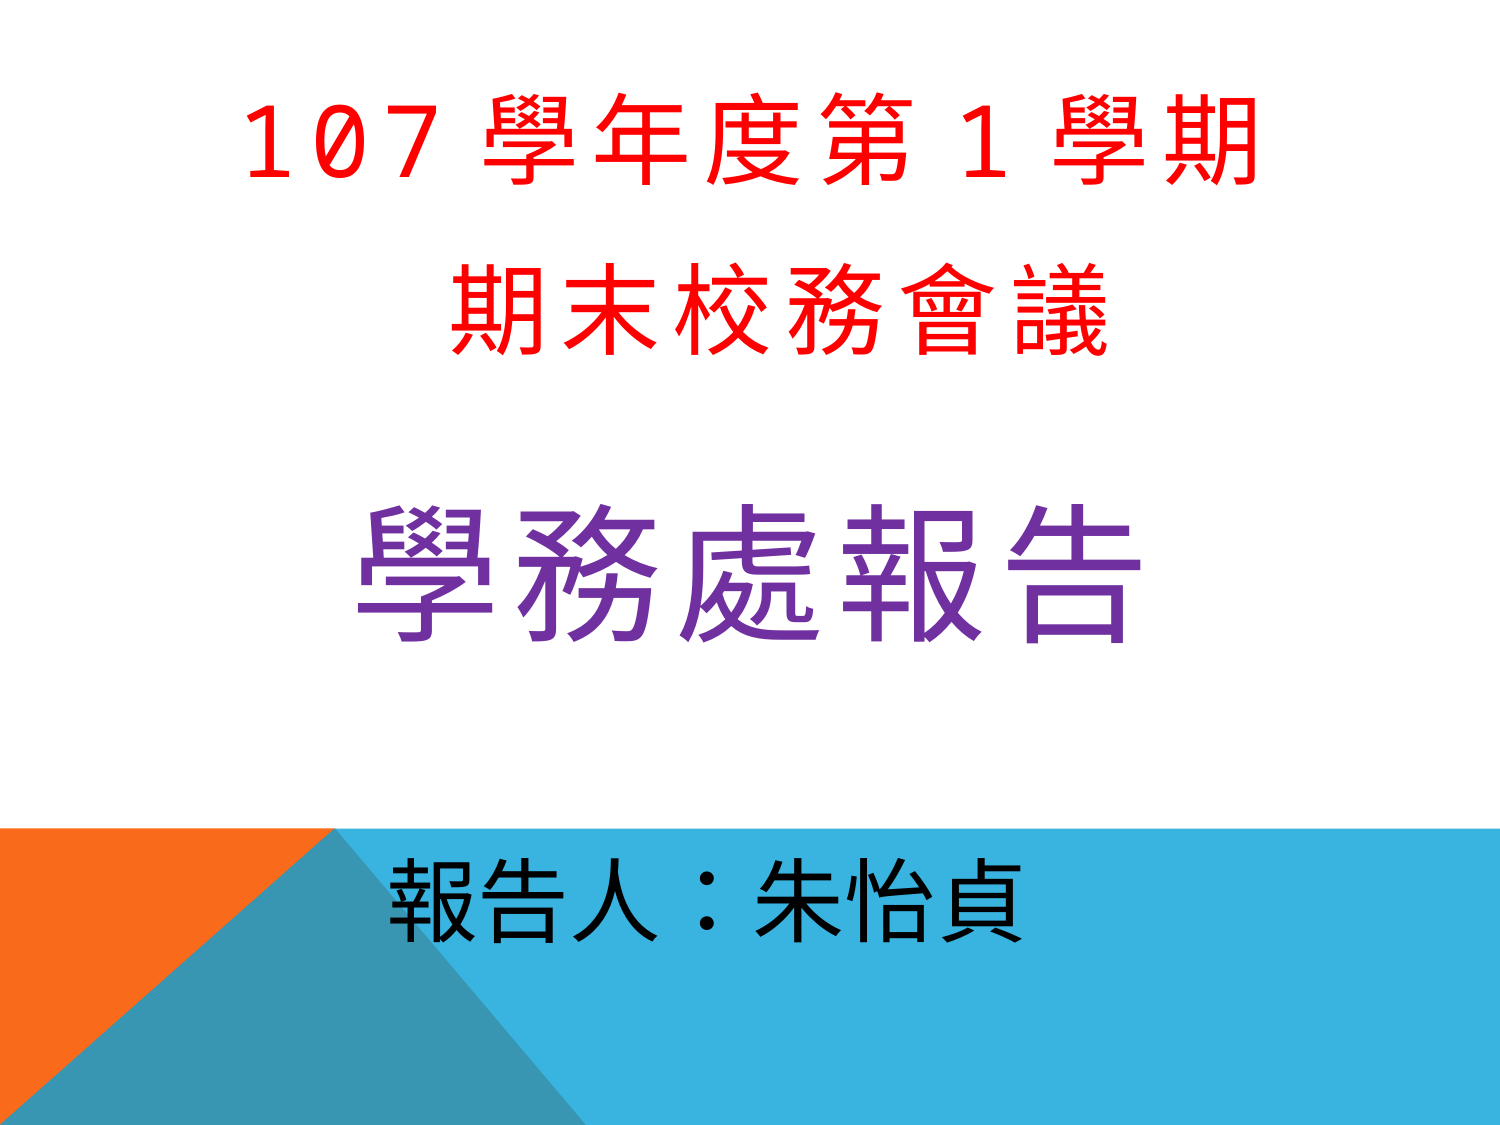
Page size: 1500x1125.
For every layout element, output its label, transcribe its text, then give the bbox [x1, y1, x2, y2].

text_box 107學年度第1學期 期末校務會議 學務處報告 [81, 70, 1418, 668]
text_box 報告人：朱怡貞 [267, 726, 1064, 962]
